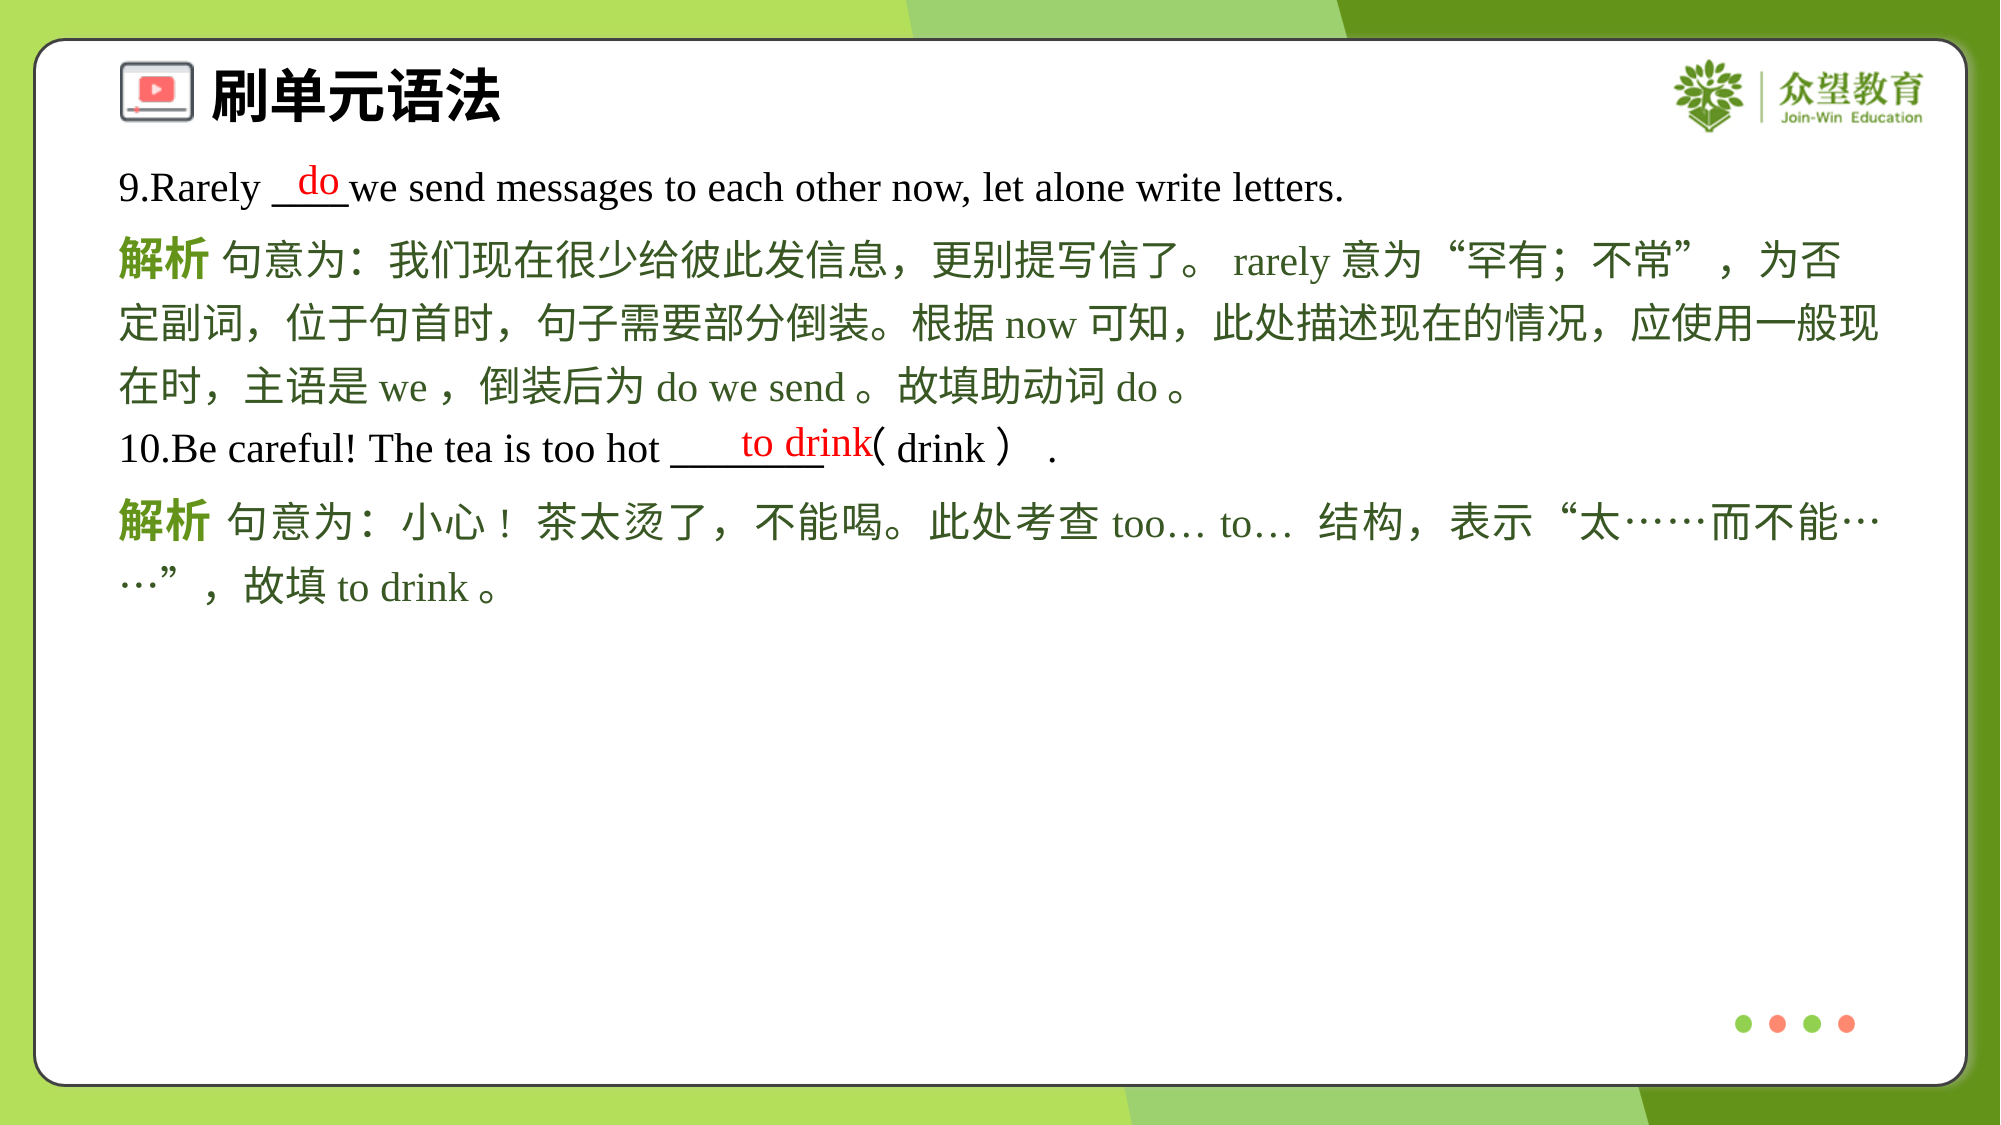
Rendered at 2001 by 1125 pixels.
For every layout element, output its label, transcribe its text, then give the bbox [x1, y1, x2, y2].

text_box 9.Rarely ____we send messages to each other now, let alone write letters. [118, 146, 1883, 204]
text_box 10.Be careful! The tea is too hot ________ （drink）. [118, 408, 1883, 466]
text_box 解析 句意为：我们现在很少给彼此发信息，更别提写信了。rarely意为“罕有；不常”，为否定副词，位于句首时，句子需要部分倒装。根据now可知，此处描述现在的情况，应使用一般现在时，主语是we，倒装后为do we send。故填助动词do。 [118, 215, 1883, 405]
picture [0, 0, 2000, 1125]
text_box do [293, 140, 345, 199]
text_box 解析 句意为：小心! 茶太烫了，不能喝。此处考查too… to… 结构，表示“太……而不能……”，故填to drink。 [118, 478, 1883, 605]
text_box to drink [732, 402, 883, 460]
